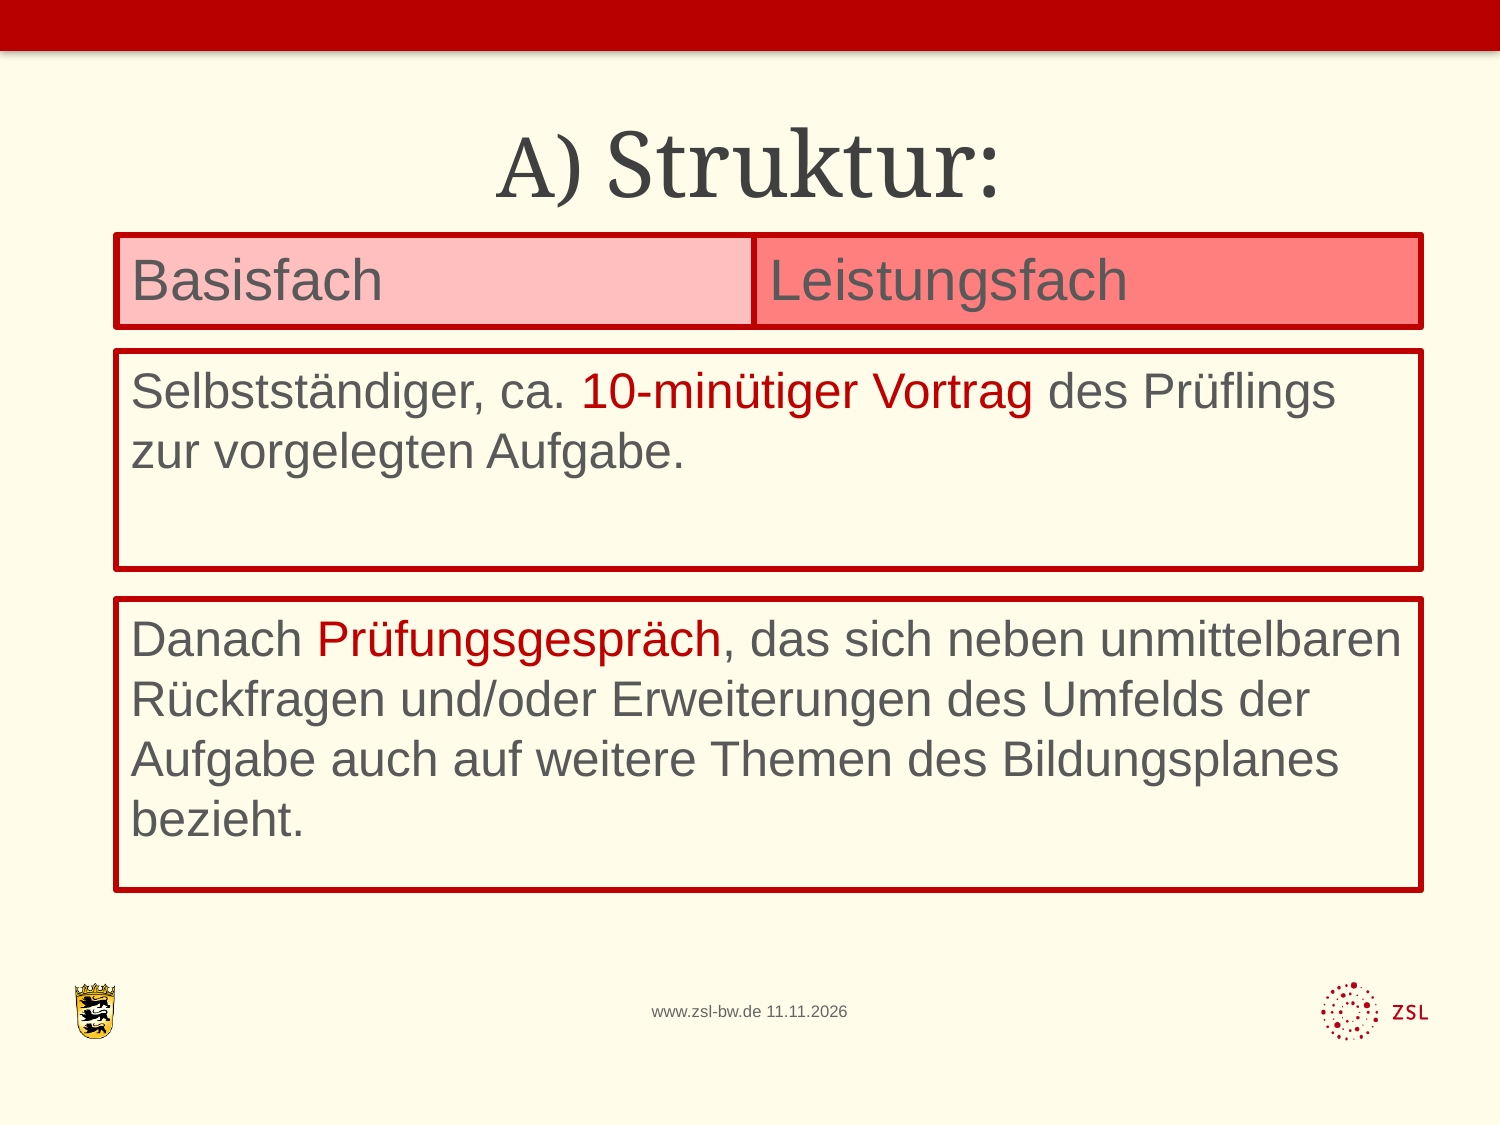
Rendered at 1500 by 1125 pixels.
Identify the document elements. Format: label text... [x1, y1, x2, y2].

picture [1320, 981, 1429, 1041]
text_box Basisfach [116, 234, 754, 328]
text_box Selbstständiger, ca. 10-minütiger Vortrag des Prüflings zur vorgelegten Aufgabe. [115, 350, 1422, 569]
text_box Leistungsfach [754, 234, 1422, 328]
picture [73, 981, 117, 1041]
text_box Danach Prüfungsgespräch, das sich neben unmittelbaren Rückfragen und/oder Erweiterungen des Umfelds der Aufgabe auch auf weitere Themen des Bildungsplanes bezieht. [115, 599, 1422, 891]
title A) Struktur: [75, 78, 1425, 254]
